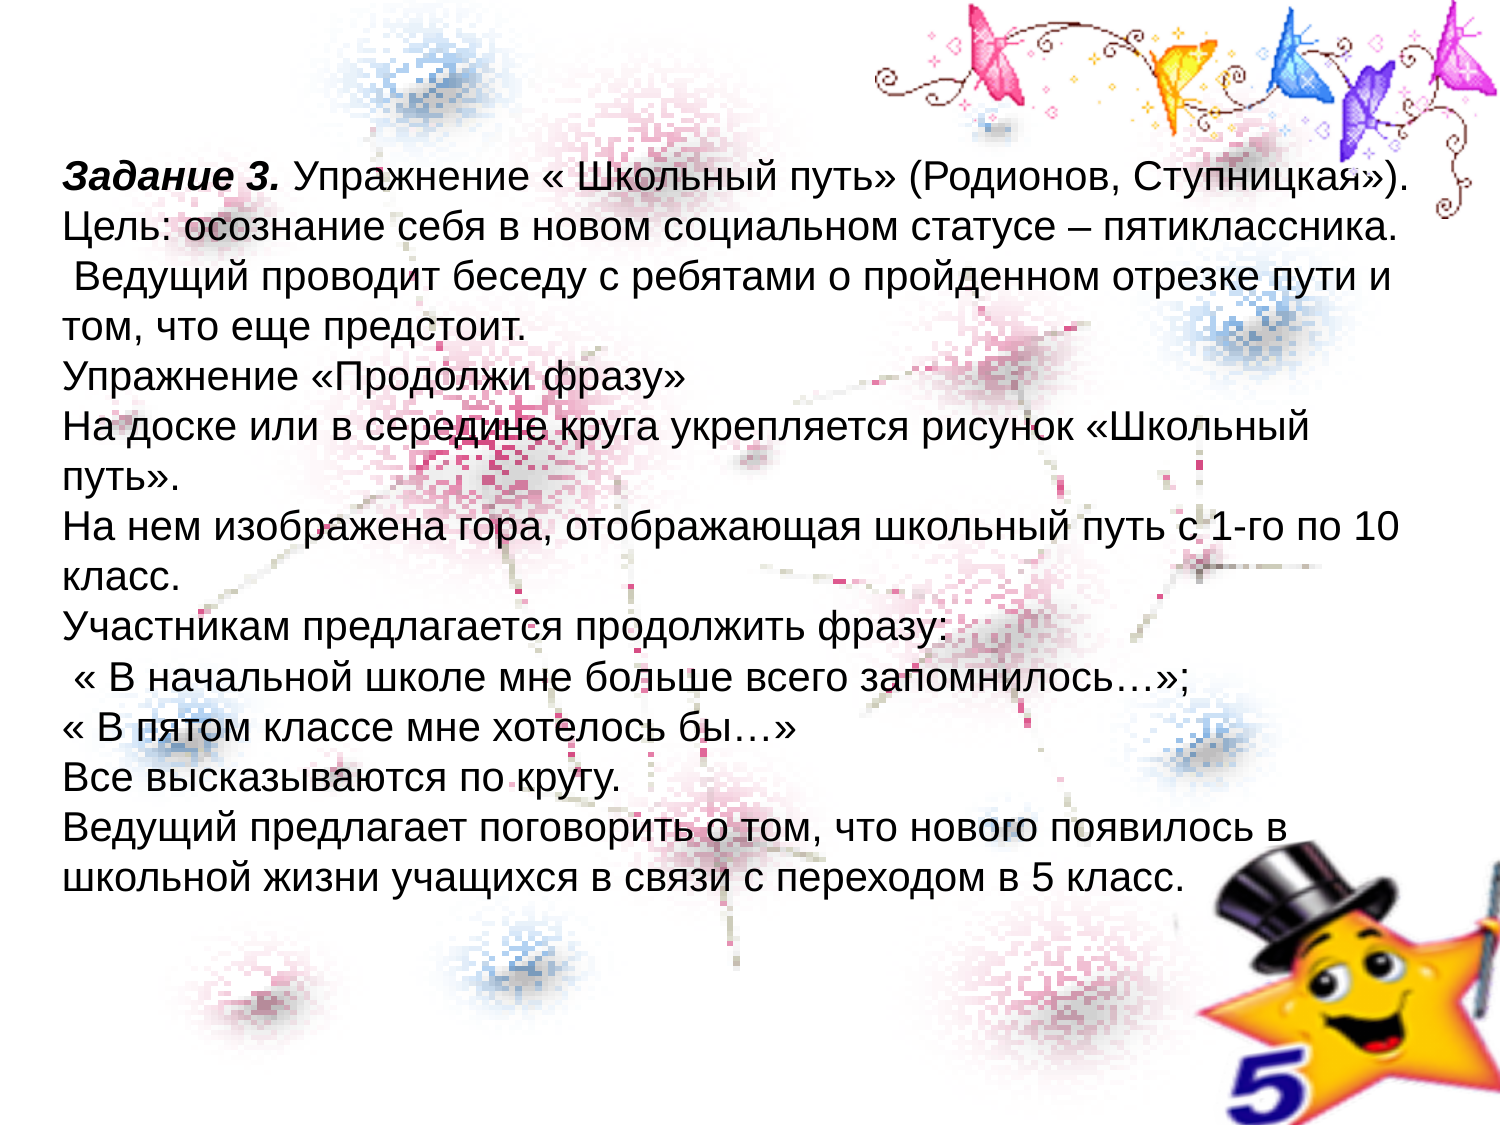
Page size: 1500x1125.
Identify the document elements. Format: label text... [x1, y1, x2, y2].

title Задание 3. Упражнение « Школьный путь» (Родионов, Ступницкая»). Цель: осознание себя в новом социальном статусе – пятиклассника. Ведущий проводит беседу с ребятами о пройденном отрезке пути и том, что еще предстоит. Упражнение «Продолжи фразу» На доске или в середине круга укрепляется рисунок «Школьный путь». На нем изображена гора, отображающая школьный путь с 1-го по 10 класс. Участникам предлагается продолжить фразу: « В начальной школе мне больше всего запомнилось…»; « В пятом классе мне хотелось бы…» Все высказываются по кругу. Ведущий предлагает поговорить о том, что нового появилось в школьной жизни учащихся в связи с переходом в 5 класс. [46, 81, 1454, 1067]
picture [0, 0, 1500, 1125]
